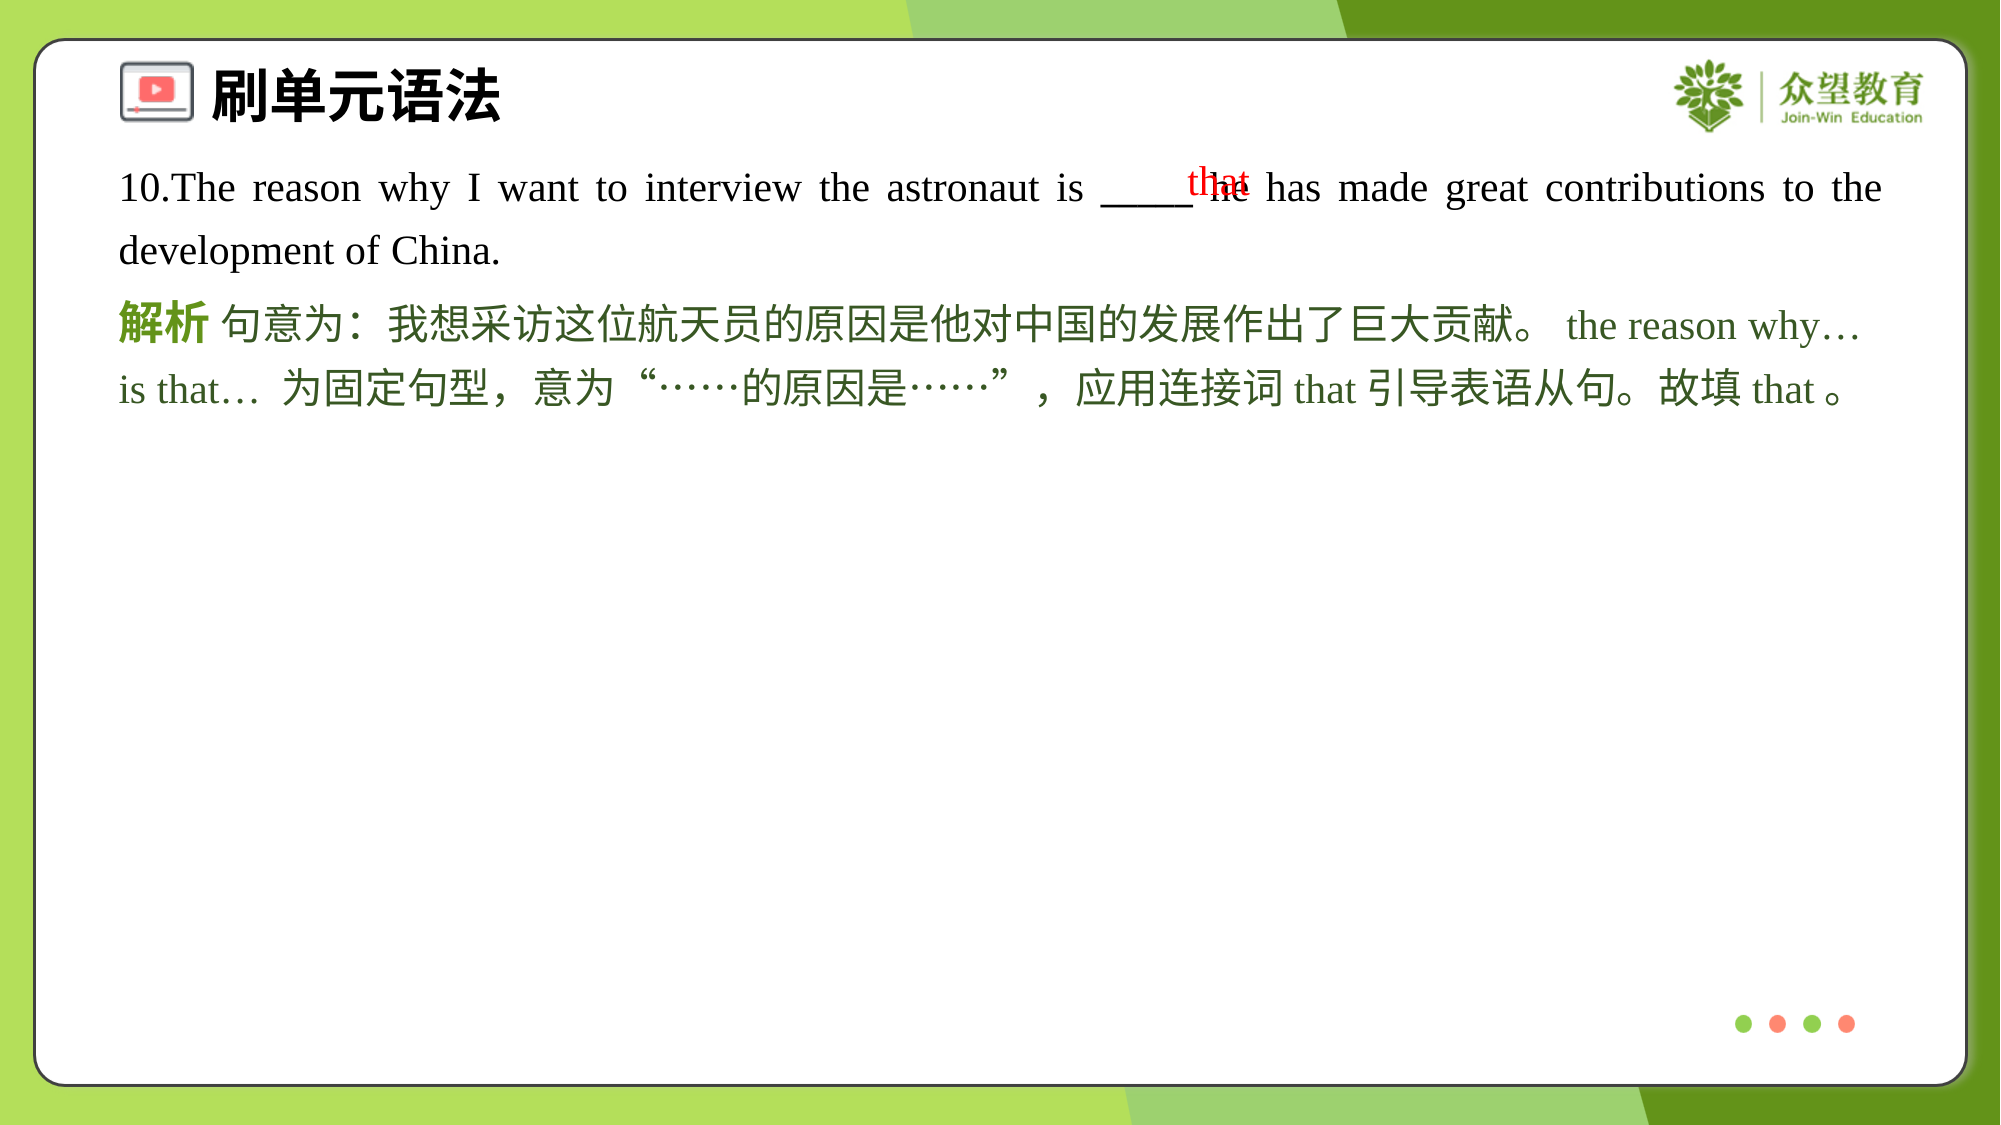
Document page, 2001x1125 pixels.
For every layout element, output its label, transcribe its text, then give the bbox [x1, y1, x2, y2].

picture [0, 0, 2000, 1125]
text_box 10.The reason why I want to interview the astronaut is _____ he has made great contributions to the development of China. [118, 147, 1883, 268]
text_box 解析 句意为：我想采访这位航天员的原因是他对中国的发展作出了巨大贡献。the reason why… is that… 为固定句型，意为“……的原因是……”，应用连接词that引导表语从句。故填that。 [118, 280, 1883, 407]
text_box that [1182, 141, 1255, 199]
